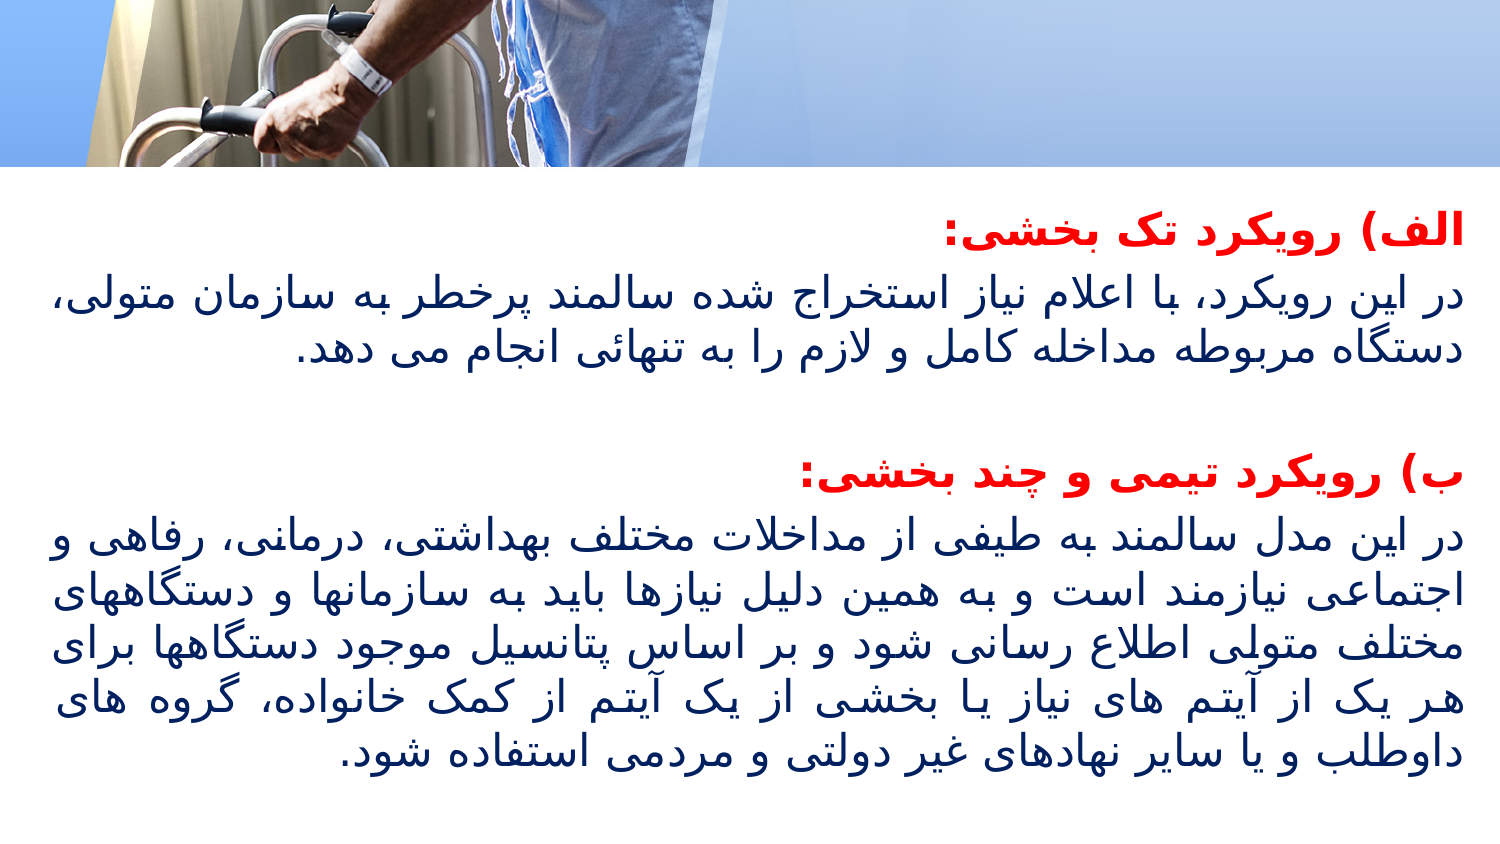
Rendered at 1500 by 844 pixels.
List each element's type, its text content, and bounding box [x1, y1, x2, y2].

picture [0, 0, 1500, 844]
list الف) رویکرد تک بخشی: در این رویکرد، با اعلام نیاز استخراج شده سالمند پرخطر به سازمان متولی، دستگاه مربوطه مداخله کامل و لازم را به تنهائی انجام می دهد. ب‌) رویکرد تیمی و چند بخشی: در این مدل سالمند به طیفی از مداخلات مختلف بهداشتی، درمانی، رفاهی و اجتماعی نیازمند است و به همین دلیل نیازها باید به سازمانها و دستگاههای مختلف متولی اطلاع رسانی شود و بر اساس پتانسیل موجود دستگاهها برای هر یک از آیتم های نیاز یا بخشی از یک آیتم از کمک خانواده، گروه های داوطلب و یا سایر نهادهای غیر دولتی و مردمی استفاده شود. [35, 192, 1481, 827]
